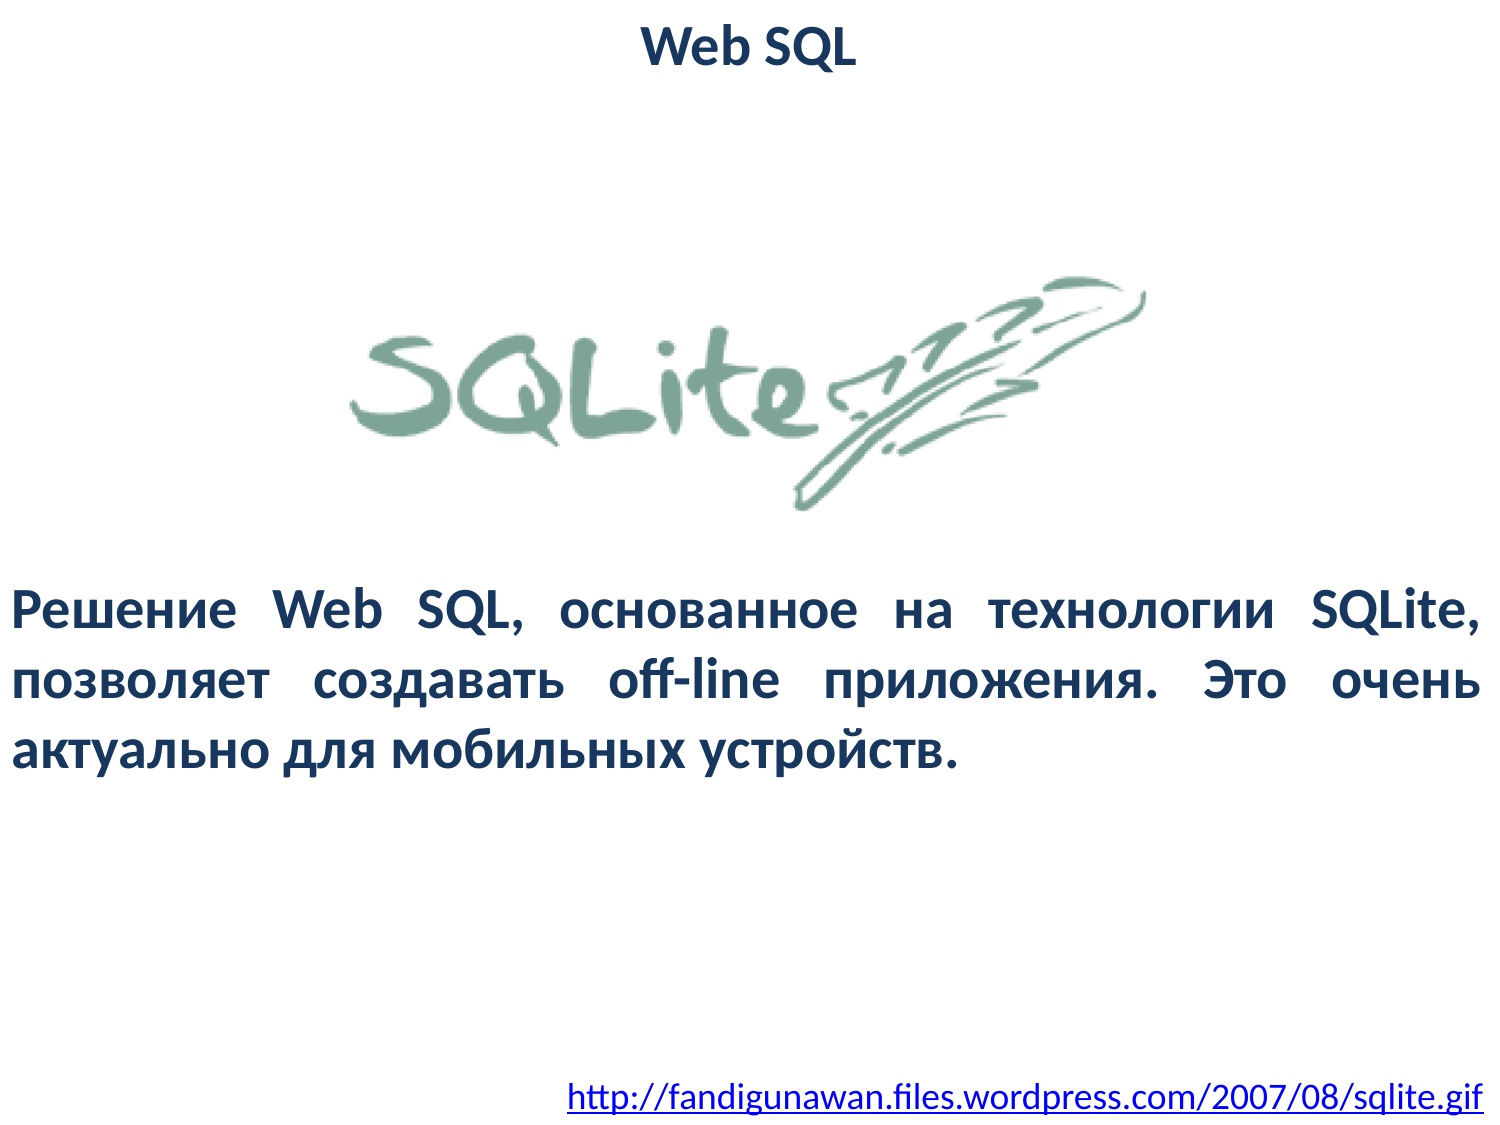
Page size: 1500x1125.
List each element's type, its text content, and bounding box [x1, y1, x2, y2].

text_box Web SQL [0, 0, 1499, 85]
picture [346, 274, 1147, 512]
text_box http://fandigunawan.files.wordpress.com/2007/08/sqlite.gif [0, 1064, 1499, 1125]
text_box Решение Web SQL, основанное на технологии SQLite, позволяет создавать off-line приложения. Это очень актуально для мобильных устройств. [0, 562, 1496, 788]
